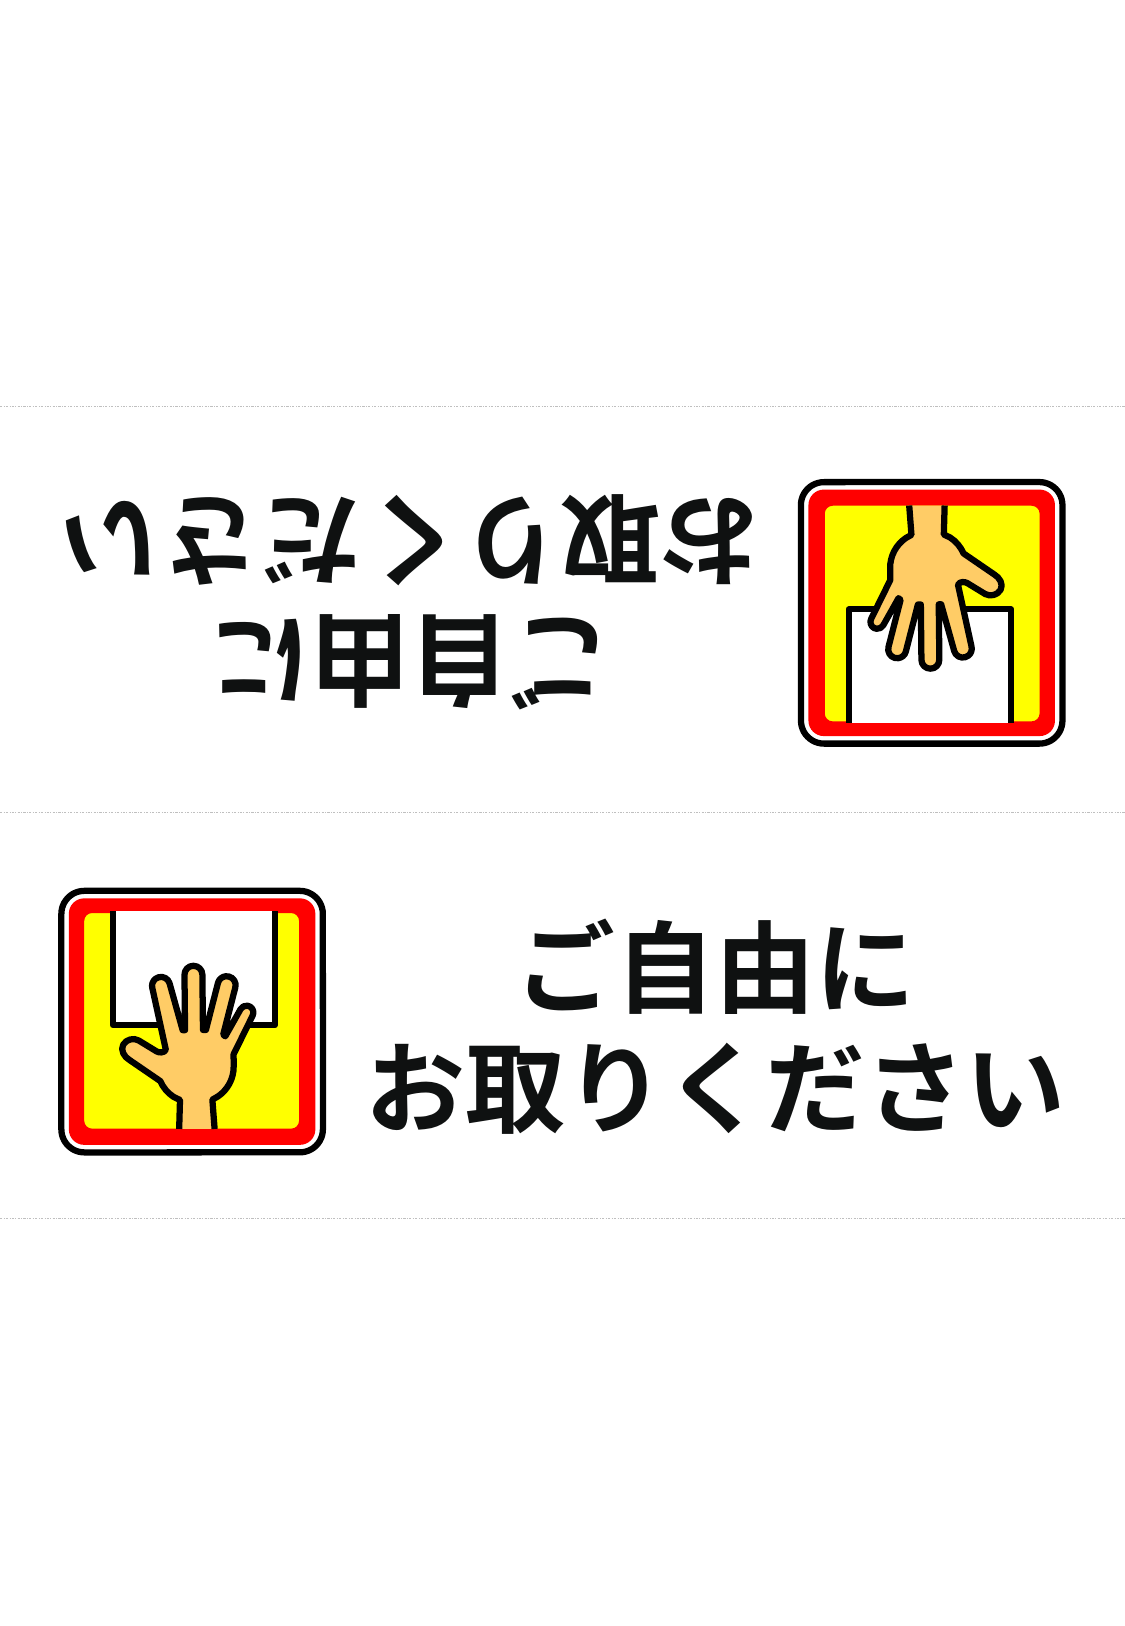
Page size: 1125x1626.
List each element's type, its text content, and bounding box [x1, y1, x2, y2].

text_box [800, 482, 1063, 744]
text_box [61, 890, 323, 1153]
text_box ご自由に お取りください [350, 898, 1081, 1153]
text_box ご自由に お取りください [45, 476, 776, 732]
